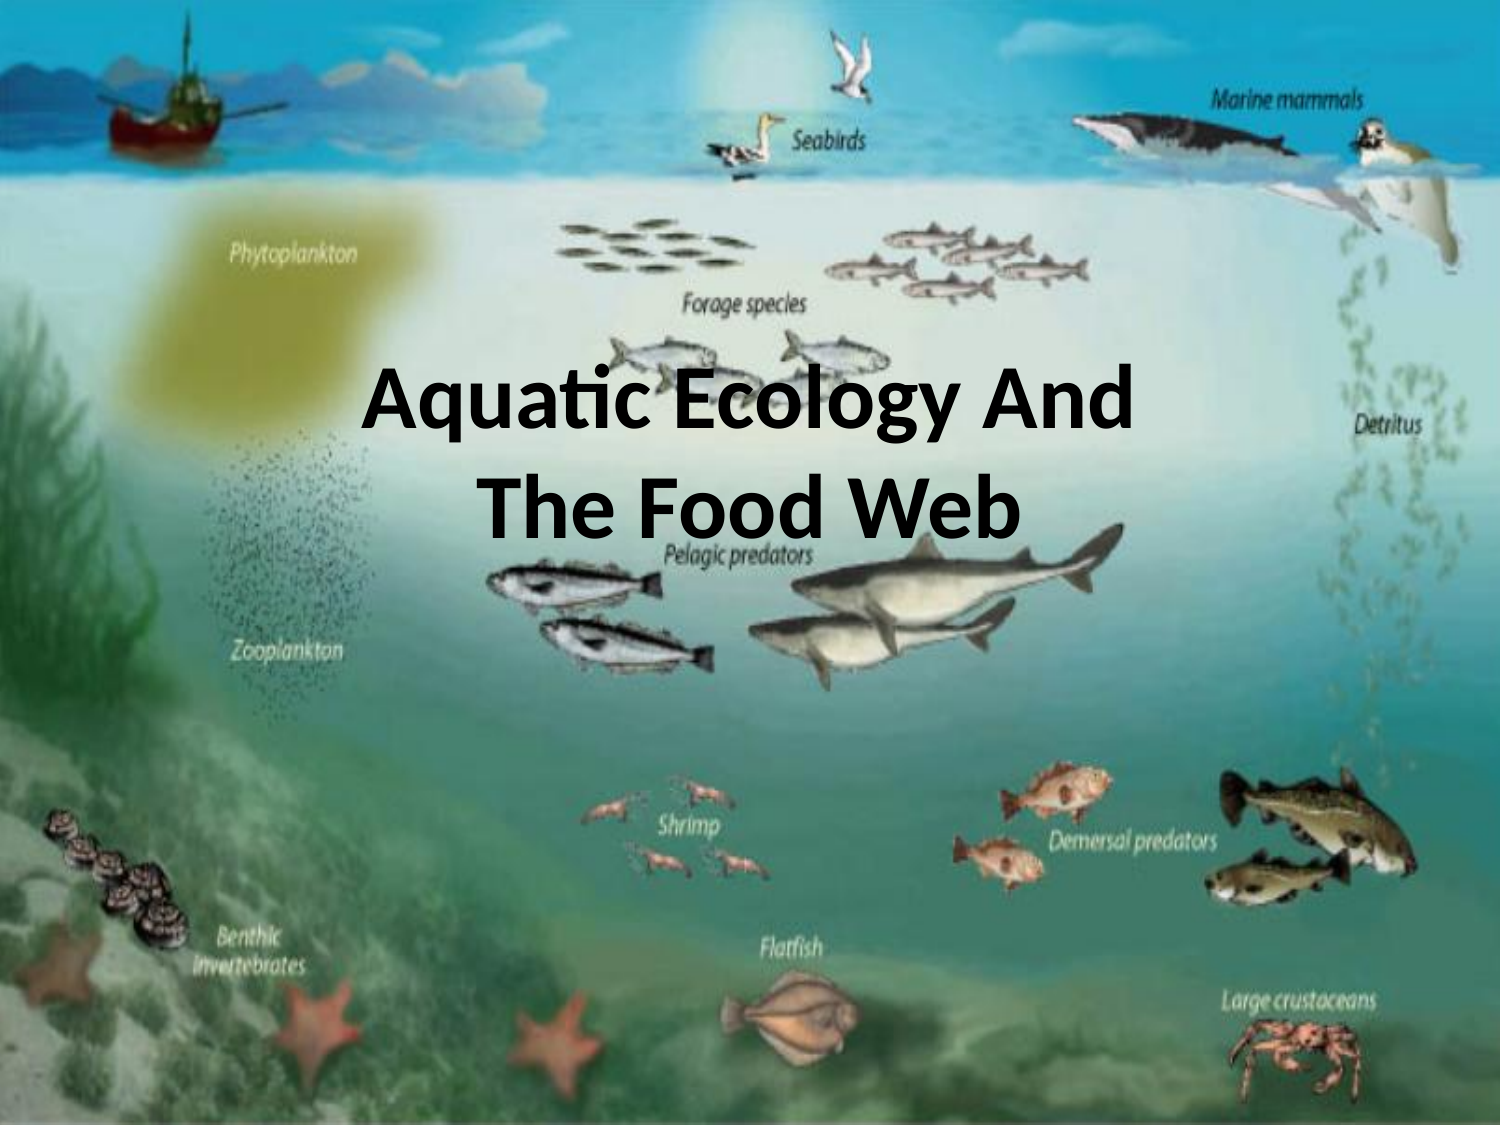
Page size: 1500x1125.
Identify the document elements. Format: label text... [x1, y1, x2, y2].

title Aquatic Ecology And The Food Web [112, 326, 1388, 568]
picture [0, 0, 1500, 1125]
